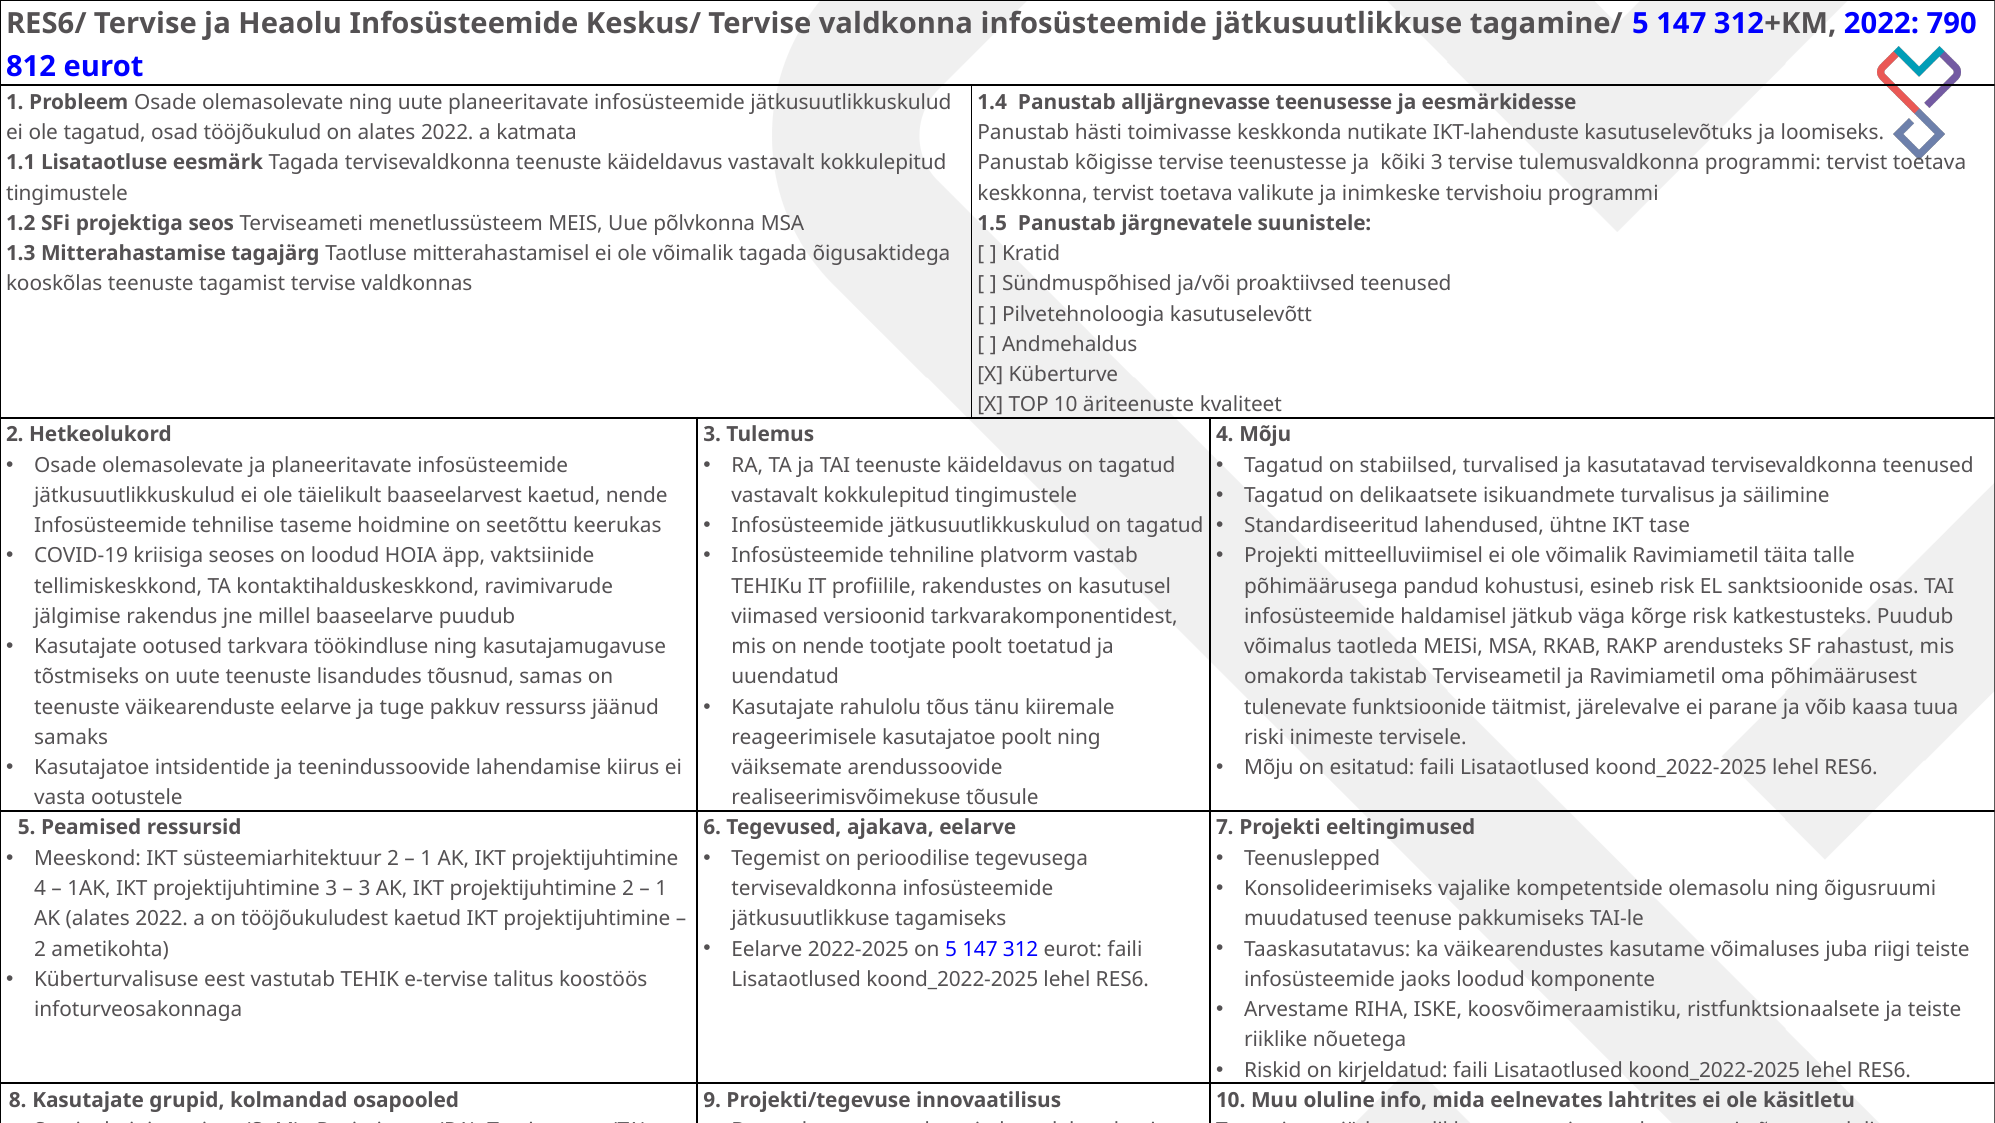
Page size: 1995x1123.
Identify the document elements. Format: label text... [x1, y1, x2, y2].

table_cell 5. Peamised ressursid Meeskond: IKT süsteemiarhitektuur 2 – 1 AK, IKT projektijuhtimine 4 – 1AK, IKT projektijuhtimine 3 – 3 AK, IKT projektijuhtimine 2 – 1 AK (alates 2022. a on tööjõukuludest kaetud IKT projektijuhtimine – 2 ametikohta) Küberturvalisuse eest vastutab TEHIK e-tervise talitus koostöös infoturveosakonnaga [1, 812, 696, 1082]
table_cell 4. Mõju Tagatud on stabiilsed, turvalised ja kasutatavad tervisevaldkonna teenused Tagatud on delikaatsete isikuandmete turvalisus ja säilimine Standardiseeritud lahendused, ühtne IKT tase Projekti mitteelluviimisel ei ole võimalik Ravimiametil täita talle põhimäärusega pandud kohustusi, esineb risk EL sanktsioonide osas. TAI infosüsteemide haldamisel jätkub väga kõrge risk katkestusteks. Puudub võimalus taotleda MEISi, MSA, RKAB, RAKP arendusteks SF rahastust, mis omakorda takistab Terviseametil ja Ravimiametil oma põhimäärusest tulenevate funktsioonide täitmist, järelevalve ei parane ja võib kaasa tuua riski inimeste tervisele. Mõju on esitatud: faili Lisataotlused koond_2022-2025 lehel RES6. [1211, 419, 1994, 810]
table_cell 2. Hetkeolukord Osade olemasolevate ja planeeritavate infosüsteemide jätkusuutlikkuskulud ei ole täielikult baaseelarvest kaetud, nende Infosüsteemide tehnilise taseme hoidmine on seetõttu keerukas COVID-19 kriisiga seoses on loodud HOIA äpp, vaktsiinide tellimiskeskkond, TA kontaktihalduskeskkond, ravimivarude jälgimise rakendus jne millel baaseelarve puudub Kasutajate ootused tarkvara töökindluse ning kasutajamugavuse tõstmiseks on uute teenuste lisandudes tõusnud, samas on teenuste väikearenduste eelarve ja tuge pakkuv ressurss jäänud samaks Kasutajatoe intsidentide ja teenindussoovide lahendamise kiirus ei vasta ootustele [1, 419, 696, 810]
table_cell 8. Kasutajate grupid, kolmandad osapooled Sotsiaalministeerium (SoM), Ravimiamet (RA), Terviseamet (TA), Tervise Arengu Instituut (TAI) [1, 1084, 696, 1123]
table_cell 9. Projekti/tegevuse innovaatilisus Baaseelarvest arendusvajaduste lahendamine annab võimaluse infosüsteemid kaasaegsed hoida, mis omakorda toetab võimalusi innovatsiooniks [698, 1084, 1209, 1123]
table_cell 3. Tulemus RA, TA ja TAI teenuste käideldavus on tagatud vastavalt kokkulepitud tingimustele Infosüsteemide jätkusuutlikkuskulud on tagatud Infosüsteemide tehniline platvorm vastab TEHIKu IT profiilile, rakendustes on kasutusel viimased versioonid tarkvarakomponentidest, mis on nende tootjate poolt toetatud ja uuendatud Kasutajate rahulolu tõus tänu kiiremale reageerimisele kasutajatoe poolt ning väiksemate arendussoovide realiseerimisvõimekuse tõusule [698, 419, 1209, 810]
table_cell 7. Projekti eeltingimused Teenuslepped Konsolideerimiseks vajalike kompetentside olemasolu ning õigusruumi muudatused teenuse pakkumiseks TAI-le Taaskasutatavus: ka väikearendustes kasutame võimaluses juba riigi teiste infosüsteemide jaoks loodud komponente Arvestame RIHA, ISKE, koosvõimeraamistiku, ristfunktsionaalsete ja teiste riiklike nõuetega Riskid on kirjeldatud: faili Lisataotlused koond_2022-2025 lehel RES6. [1211, 812, 1994, 1082]
table_cell 6. Tegevused, ajakava, eelarve Tegemist on perioodilise tegevusega tervisevaldkonna infosüsteemide jätkusuutlikkuse tagamiseks Eelarve 2022-2025 on 5 147 312 eurot: faili Lisataotlused koond_2022-2025 lehel RES6. [698, 812, 1209, 1082]
table_cell 10. Muu oluline info, mida eelnevates lahtrites ei ole käsitletu Tegemist on jätkusuutlikkuse tagamise taotlusega, mistõttu on oluline rahastuse jätkumine 2026. a ja edaspidi. [1211, 1084, 1994, 1123]
table_header RES6/ Tervise ja Heaolu Infosüsteemide Keskus/ Tervise valdkonna infosüsteemide jätkusuutlikkuse tagamine/ 5 147 312+KM, 2022: 790 812 eurot [1, 1, 1994, 84]
table_cell 1.4 Panustab alljärgnevasse teenusesse ja eesmärkidesse Panustab hästi toimivasse keskkonda nutikate IKT-lahenduste kasutuselevõtuks ja loomiseks. Panustab kõigisse tervise teenustesse ja kõiki 3 tervise tulemusvaldkonna programmi: tervist toetava keskkonna, tervist toetava valikute ja inimkeske tervishoiu programmi 1.5 Panustab järgnevatele suunistele: [ ] Kratid [ ] Sündmuspõhised ja/või proaktiivsed teenused [ ] Pilvetehnoloogia kasutuselevõtt [ ] Andmehaldus [X] Küberturve [X] TOP 10 äriteenuste kvaliteet [972, 86, 1994, 417]
table_cell 1. Probleem Osade olemasolevate ning uute planeeritavate infosüsteemide jätkusuutlikkuskulud ei ole tagatud, osad tööjõukulud on alates 2022. a katmata 1.1 Lisataotluse eesmärk Tagada tervisevaldkonna teenuste käideldavus vastavalt kokkulepitud tingimustele 1.2 SFi projektiga seos Terviseameti menetlussüsteem MEIS, Uue põlvkonna MSA 1.3 Mitterahastamise tagajärg Taotluse mitterahastamisel ei ole võimalik tagada õigusaktidega kooskõlas teenuste tagamist tervise valdkonnas [1, 86, 971, 417]
